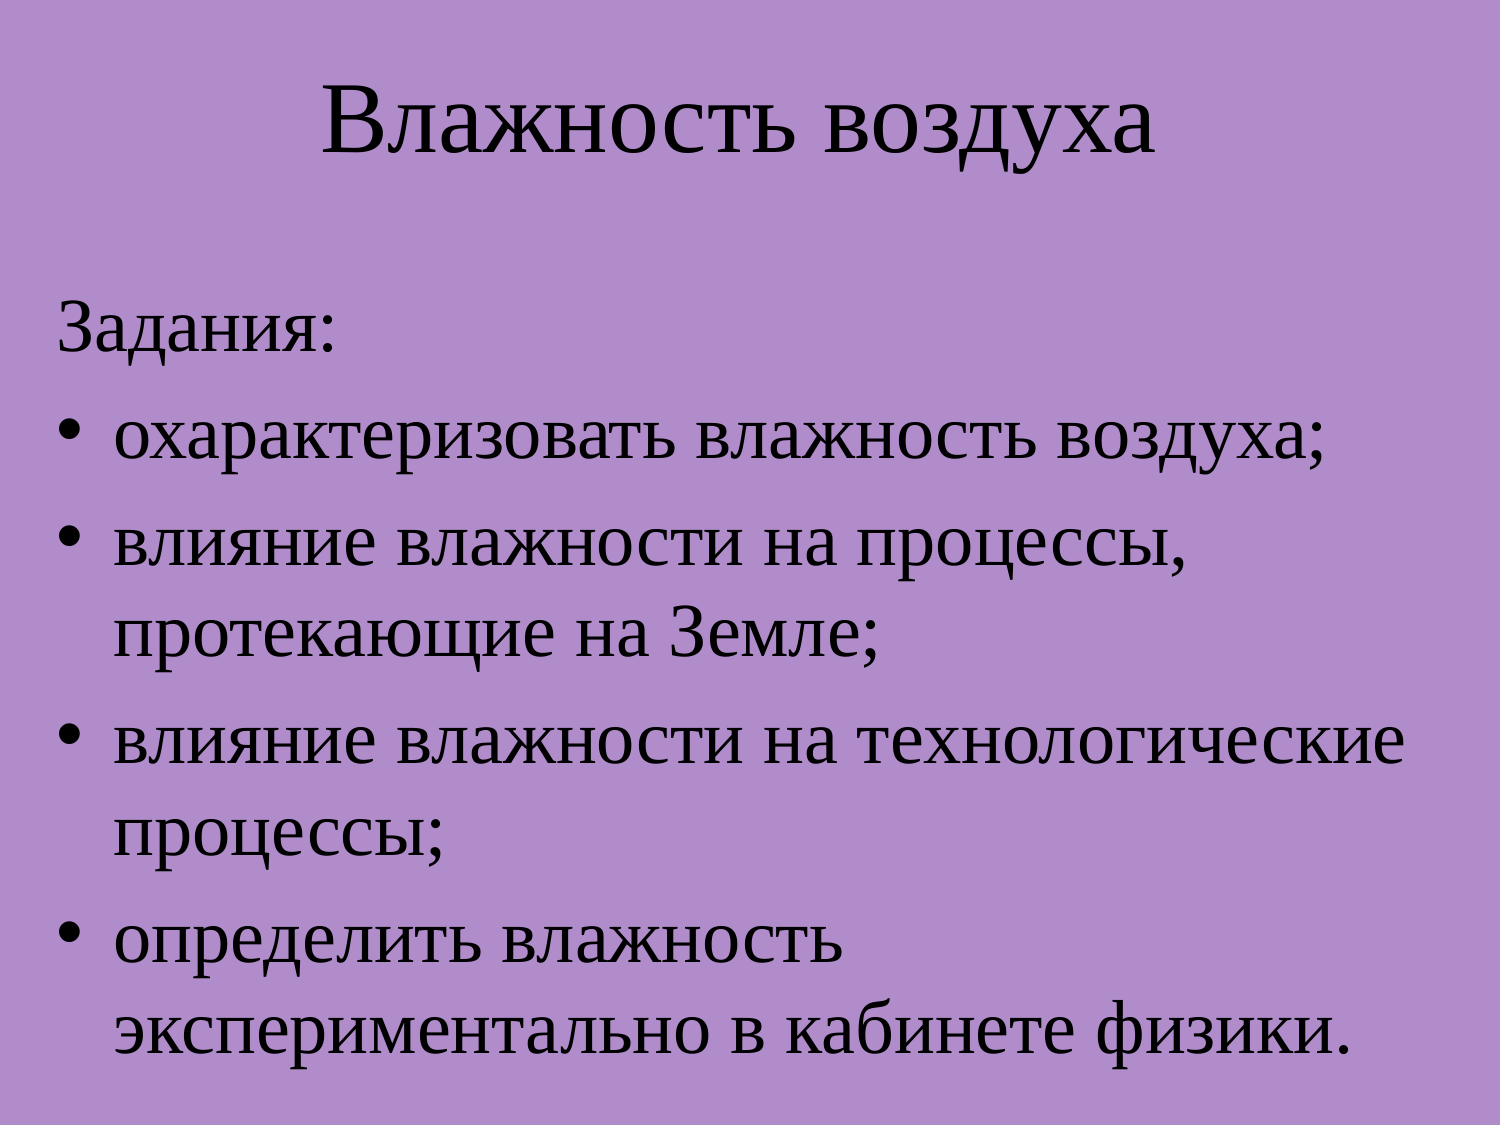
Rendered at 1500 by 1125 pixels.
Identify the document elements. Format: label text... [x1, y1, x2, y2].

list Влажность воздуха Задания: охарактеризовать влажность воздуха; влияние влажности на процессы, протекающие на Земле; влияние влажности на технологические процессы; определить влажность экспериментально в кабинете физики. [41, 42, 1437, 1094]
